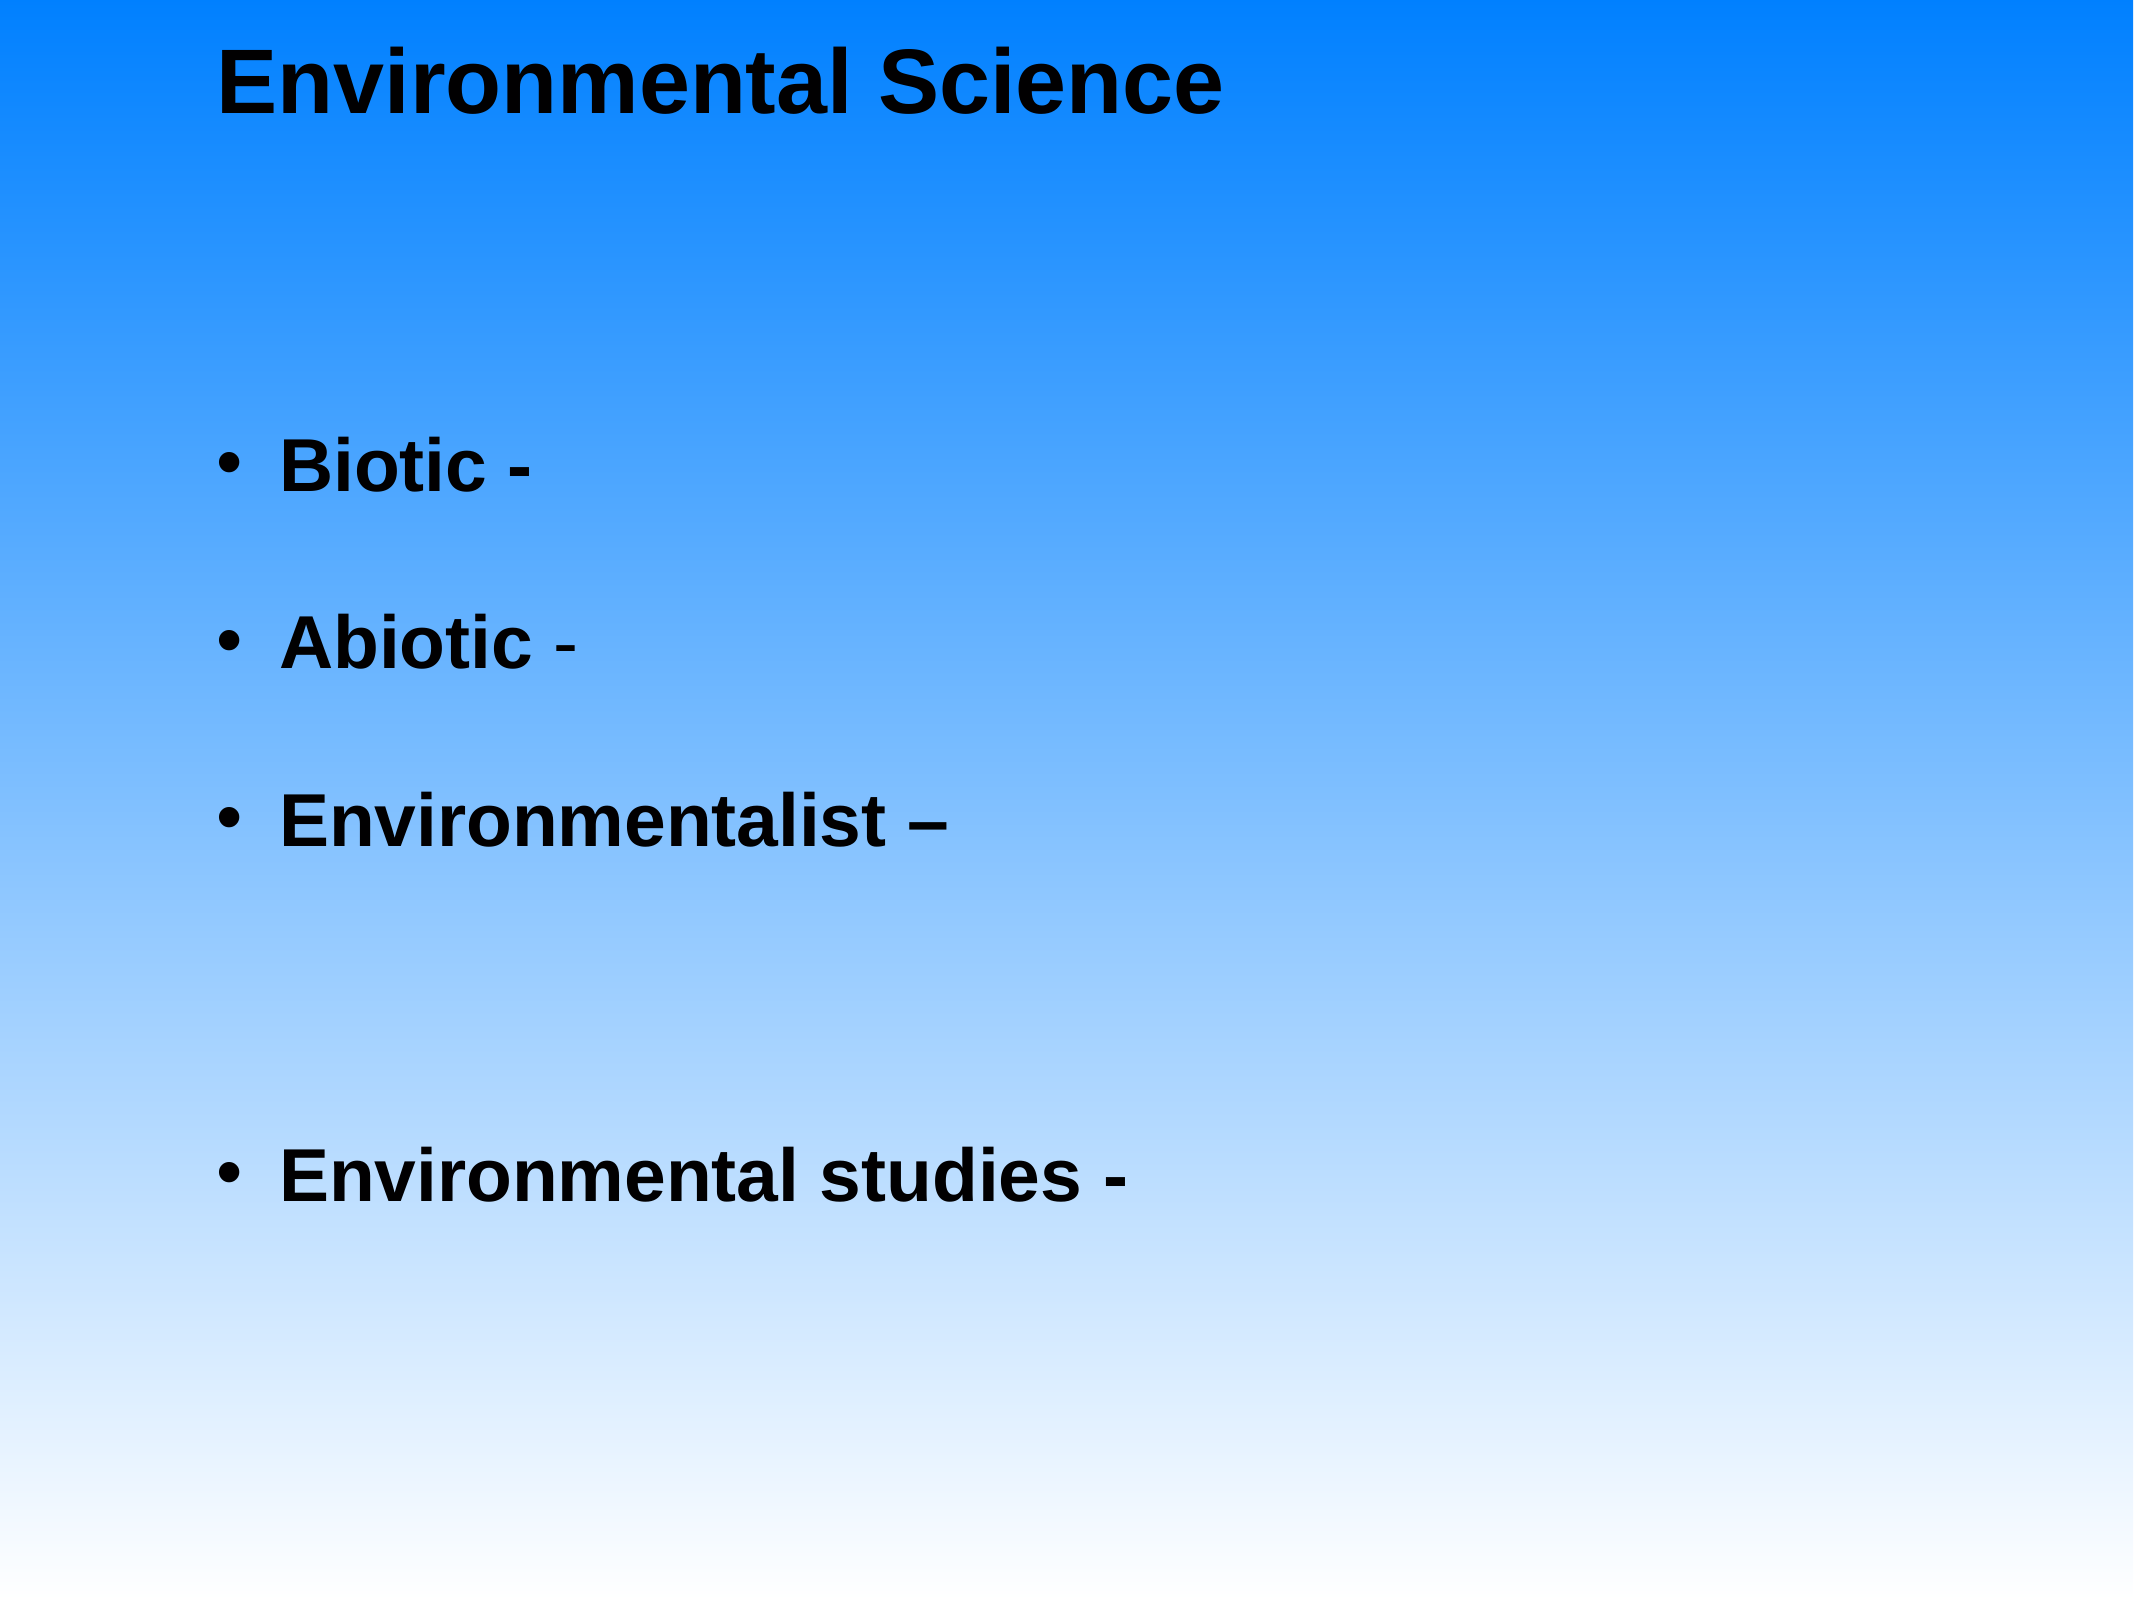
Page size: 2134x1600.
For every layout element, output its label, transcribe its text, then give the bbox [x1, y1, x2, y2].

title Environmental Science [208, 0, 1925, 280]
list Biotic - Abiotic - Environmentalist – Environmental studies - [208, 337, 1925, 1296]
